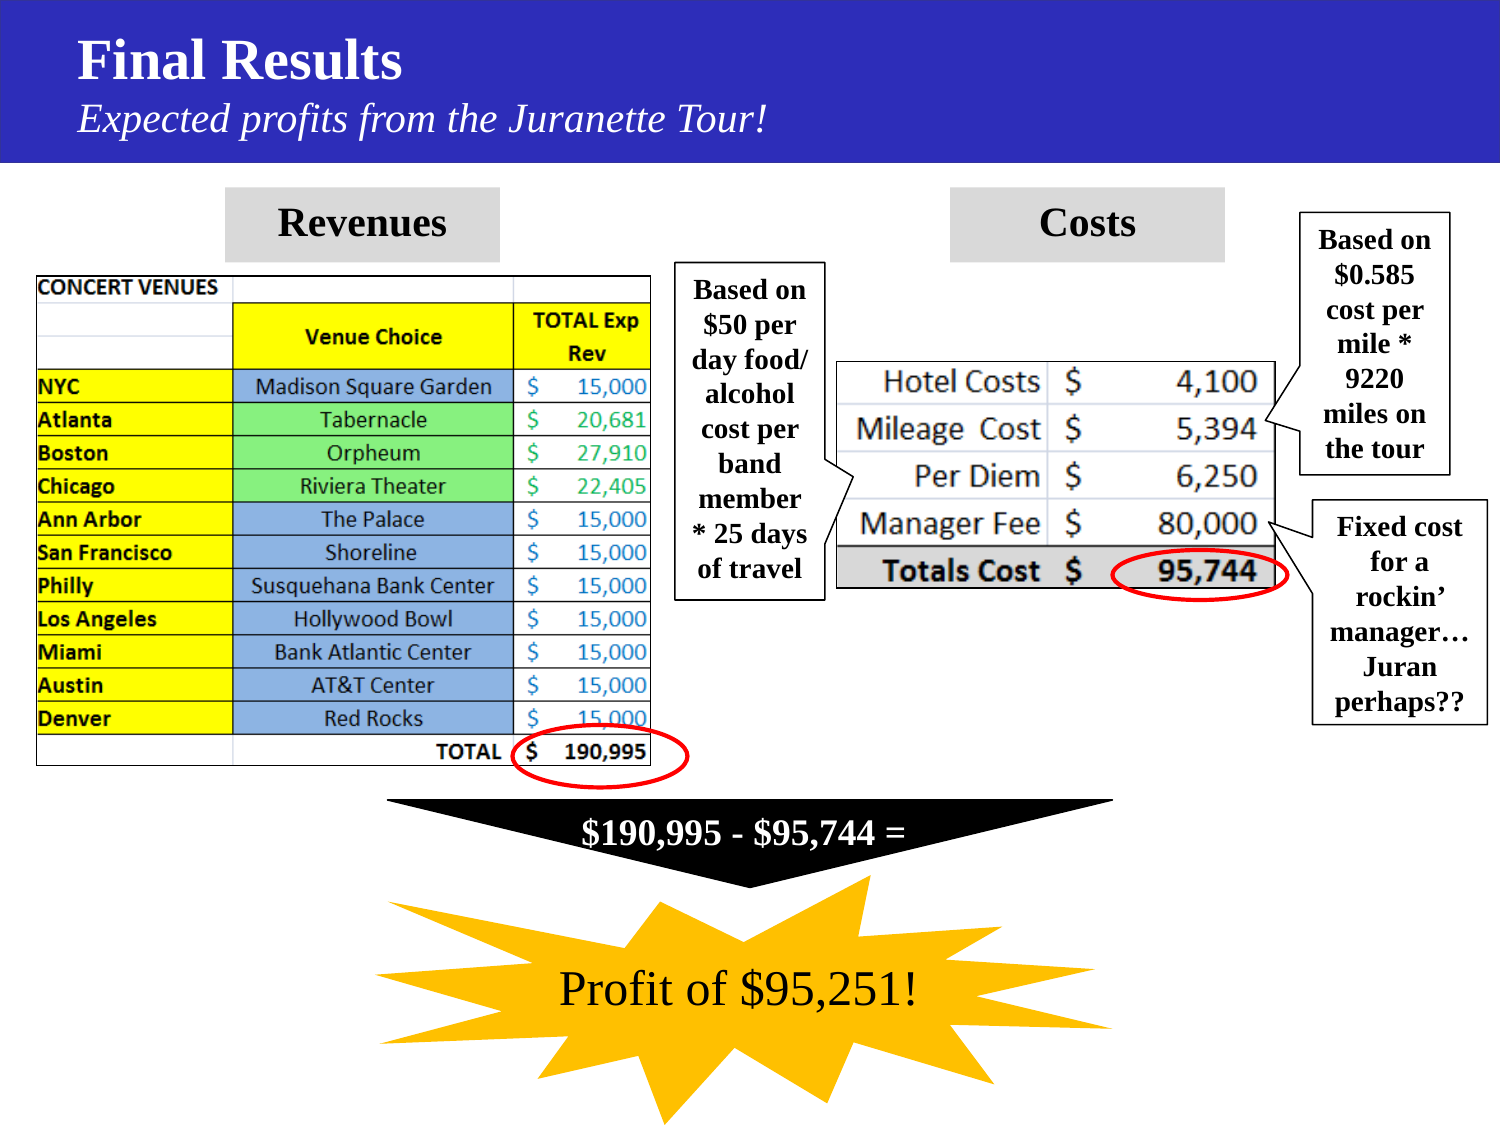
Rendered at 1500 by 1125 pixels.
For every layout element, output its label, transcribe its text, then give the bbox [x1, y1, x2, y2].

text_box Costs [950, 187, 1225, 263]
text_box [698, 875, 802, 888]
text_box [526, 731, 688, 788]
text_box Revenues [225, 187, 500, 263]
text_box Profit of $95,251! [374, 875, 1113, 1125]
text_box [1158, 597, 1242, 601]
text_box Based on $50 per day food/ alcohol cost per band member * 25 days of travel [674, 262, 832, 601]
text_box [387, 799, 537, 837]
text_box [950, 799, 1113, 840]
text_box [1279, 564, 1288, 586]
picture [837, 362, 1276, 588]
text_box $190,995 - $95,744 = [537, 799, 950, 875]
text_box Fixed cost for a rockin’ manager…Juran perhaps?? [1279, 499, 1488, 725]
text_box Based on $0.585 cost per mile * 9220 miles on the tour [1279, 212, 1450, 475]
text_box Final Results Expected profits from the Juranette Tour! [62, 12, 1338, 150]
picture [37, 276, 651, 766]
